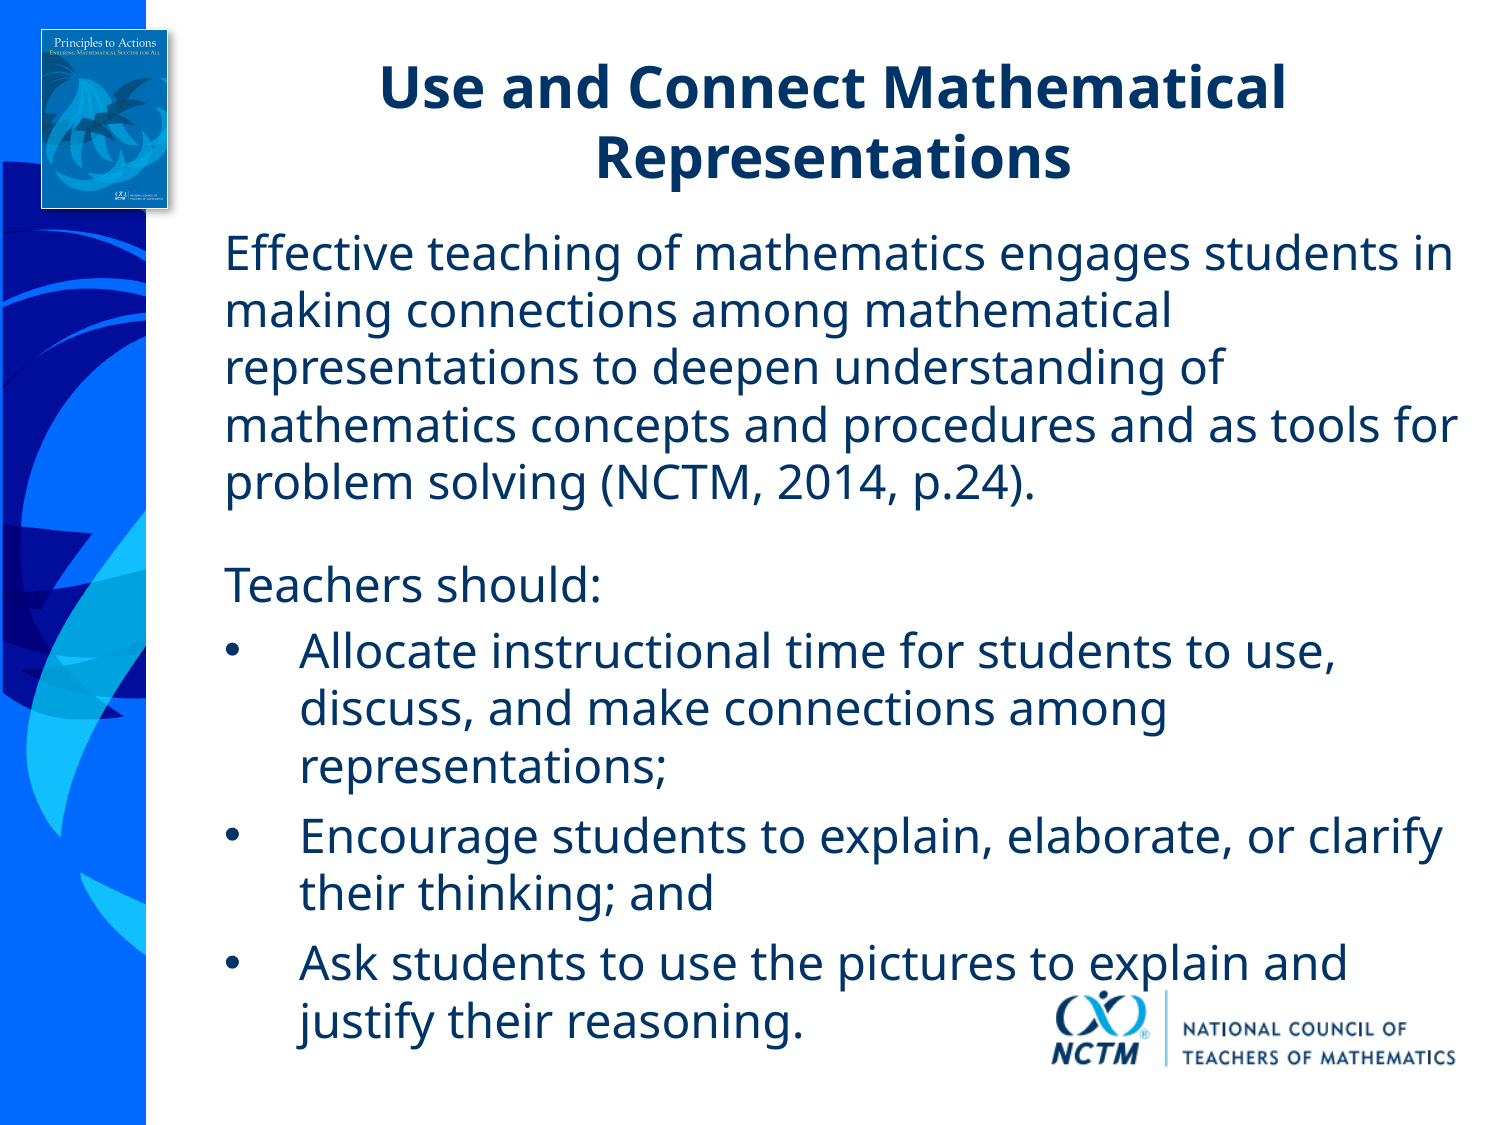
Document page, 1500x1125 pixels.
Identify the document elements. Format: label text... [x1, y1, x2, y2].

text_box [1074, 362, 1500, 469]
picture [1034, 969, 1474, 1085]
picture [0, 0, 168, 1125]
text_box Use and Connect Mathematical Representations [174, 29, 1500, 212]
text_box Effective teaching of mathematics engages students in making connections among mathematical representations to deepen understanding of mathematics concepts and procedures and as tools for problem solving (NCTM, 2014, p.24). Teachers should: Allocate instructional time for students to use, discuss, and make connections among representations; Encourage students to explain, elaborate, or clarify their thinking; and Ask students to use the pictures to explain and justify their reasoning. [209, 214, 1500, 964]
